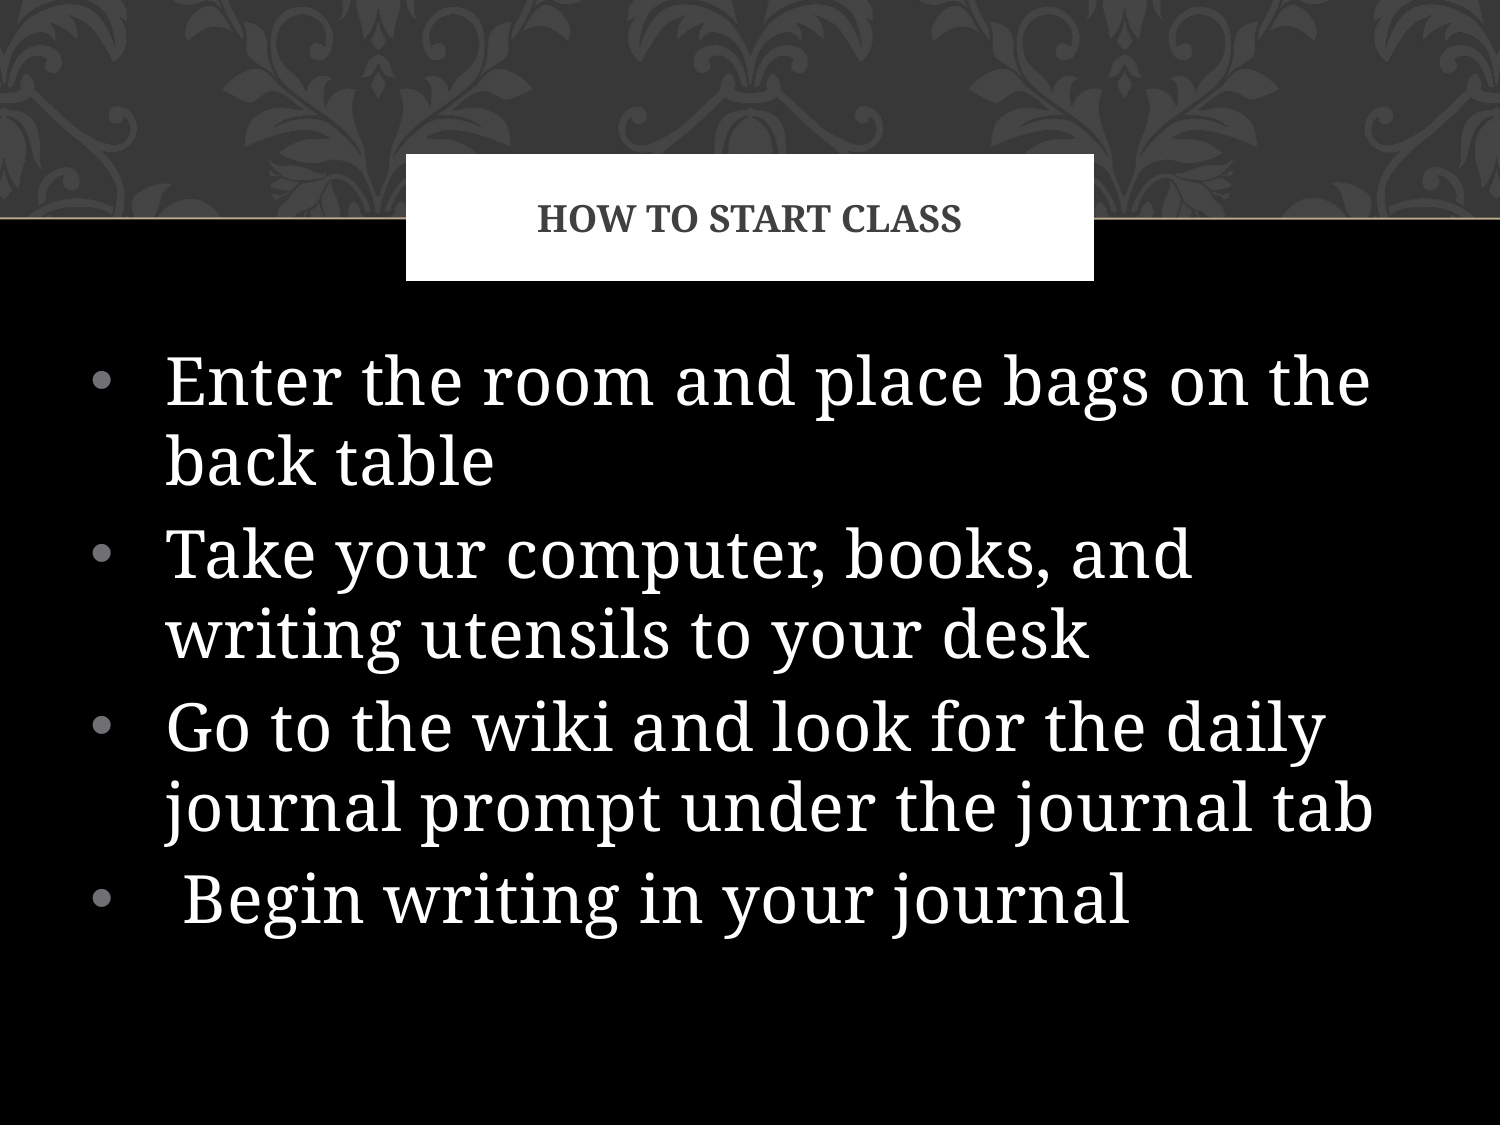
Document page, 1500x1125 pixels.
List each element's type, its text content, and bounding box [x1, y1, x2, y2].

list Enter the room and place bags on the back table Take your computer, books, and writing utensils to your desk Go to the wiki and look for the daily journal prompt under the journal tab Begin writing in your journal [75, 331, 1425, 1000]
title How to start class [406, 154, 1094, 281]
